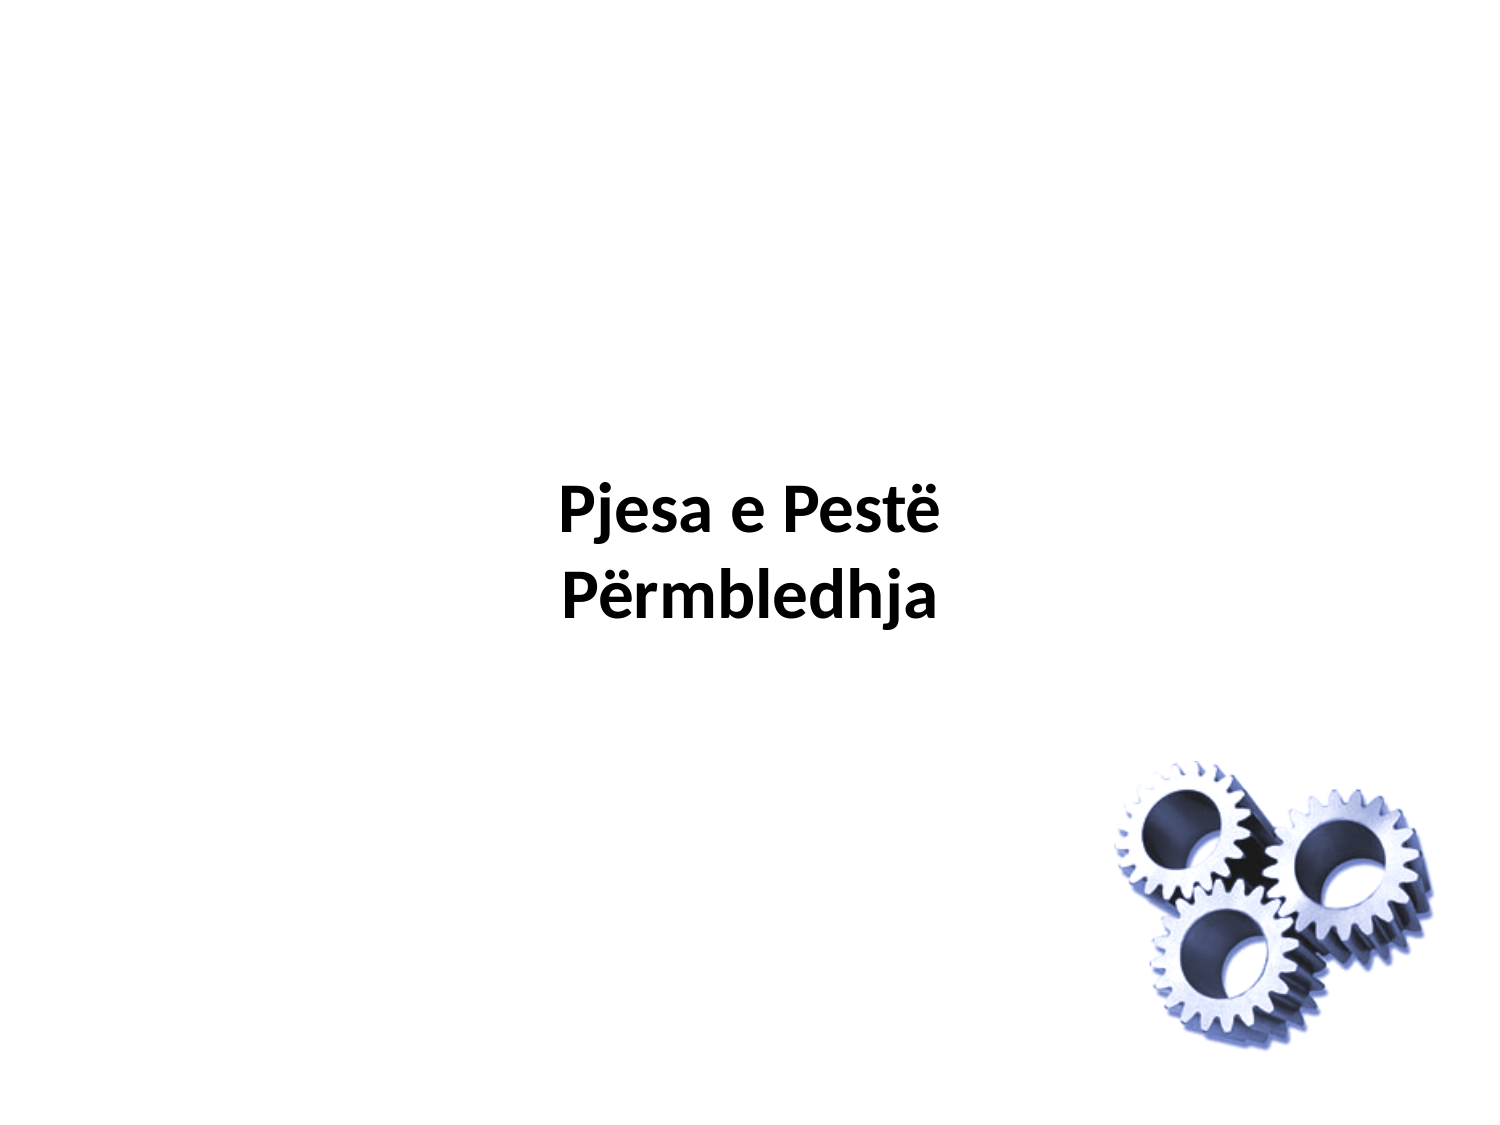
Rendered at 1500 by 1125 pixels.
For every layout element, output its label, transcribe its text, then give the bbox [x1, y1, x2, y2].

title Pjesa e Pestë Përmbledhja [74, 452, 1426, 641]
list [1112, 761, 1436, 1052]
